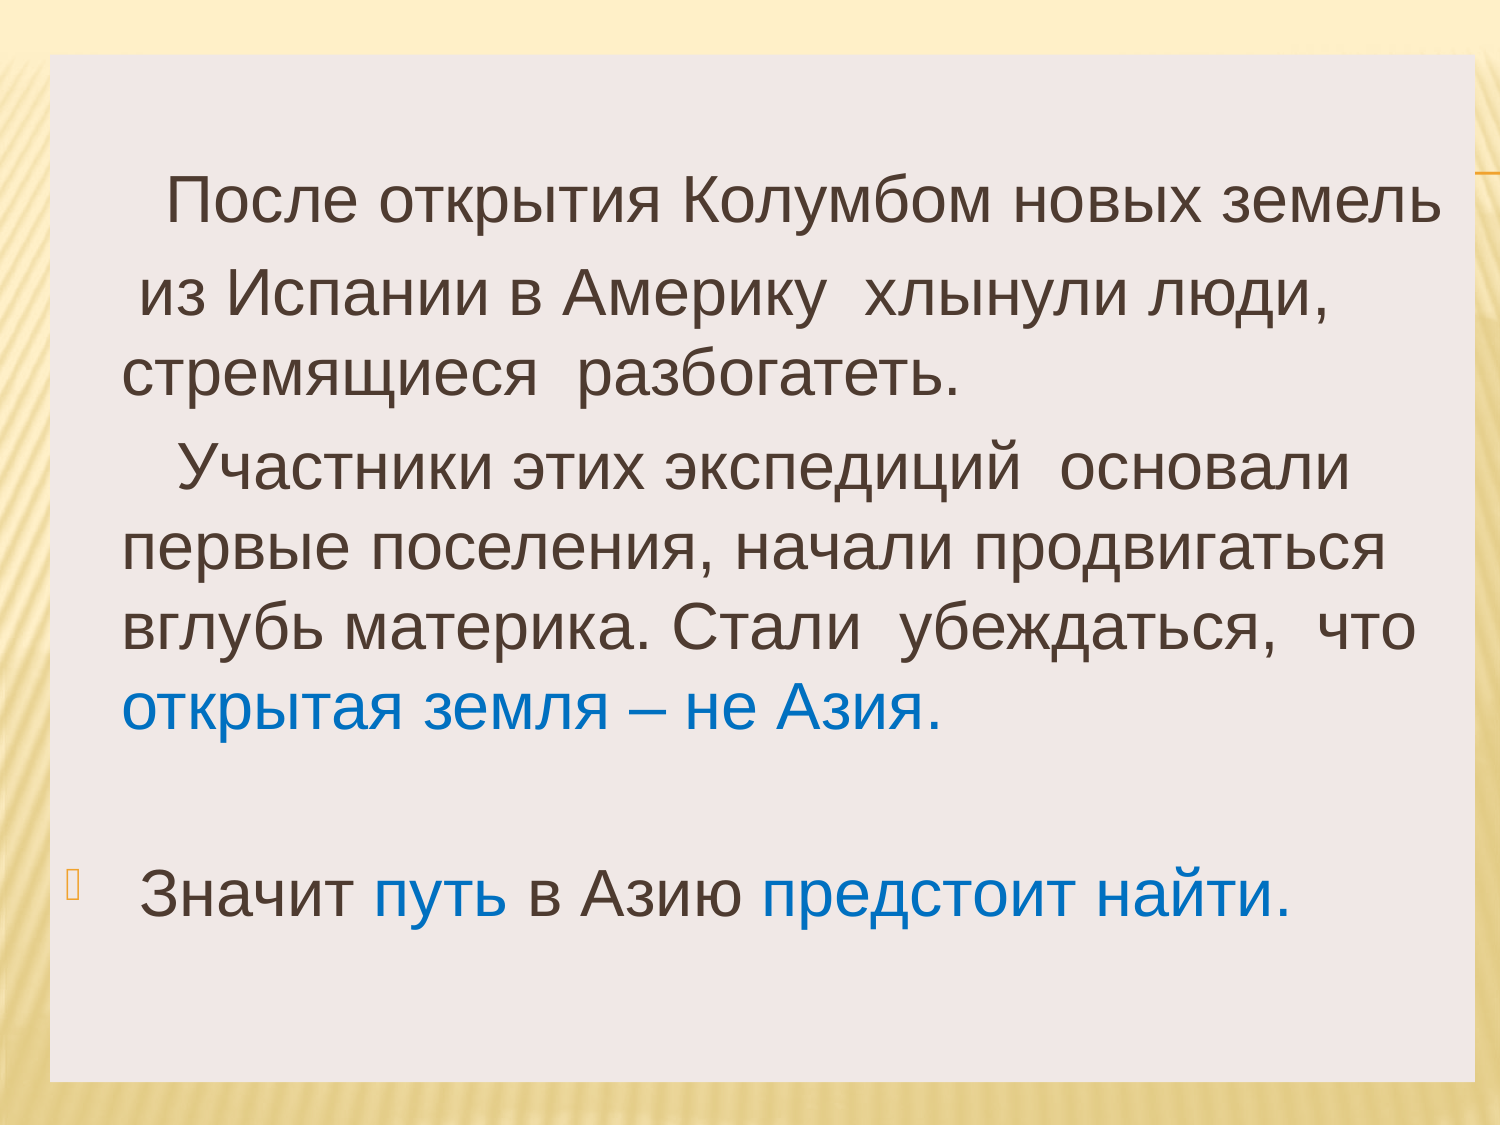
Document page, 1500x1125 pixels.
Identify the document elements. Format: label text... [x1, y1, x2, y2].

list После открытия Колумбом новых земель из Испании в Америку хлынули люди, стремящиеся разбогатеть. Участники этих экспедиций основали первые поселения, начали продвигаться вглубь материка. Стали убеждаться, что открытая земля – не Азия. Значит путь в Азию предстоит найти. [49, 54, 1476, 1083]
